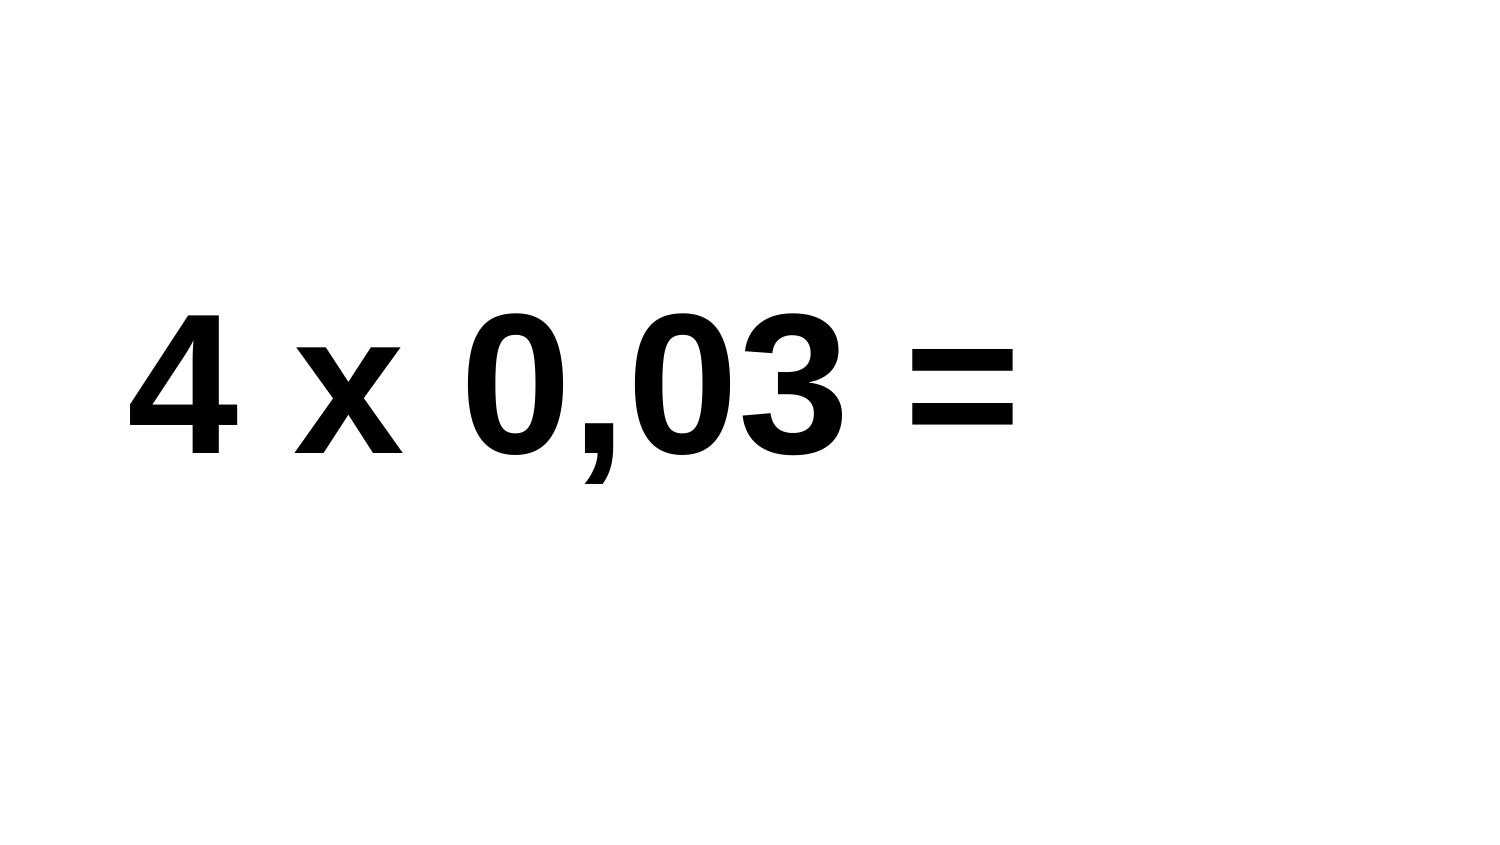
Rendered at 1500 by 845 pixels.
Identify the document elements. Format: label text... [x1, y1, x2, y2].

text_box 4 x 0,03 = [112, 317, 1388, 509]
